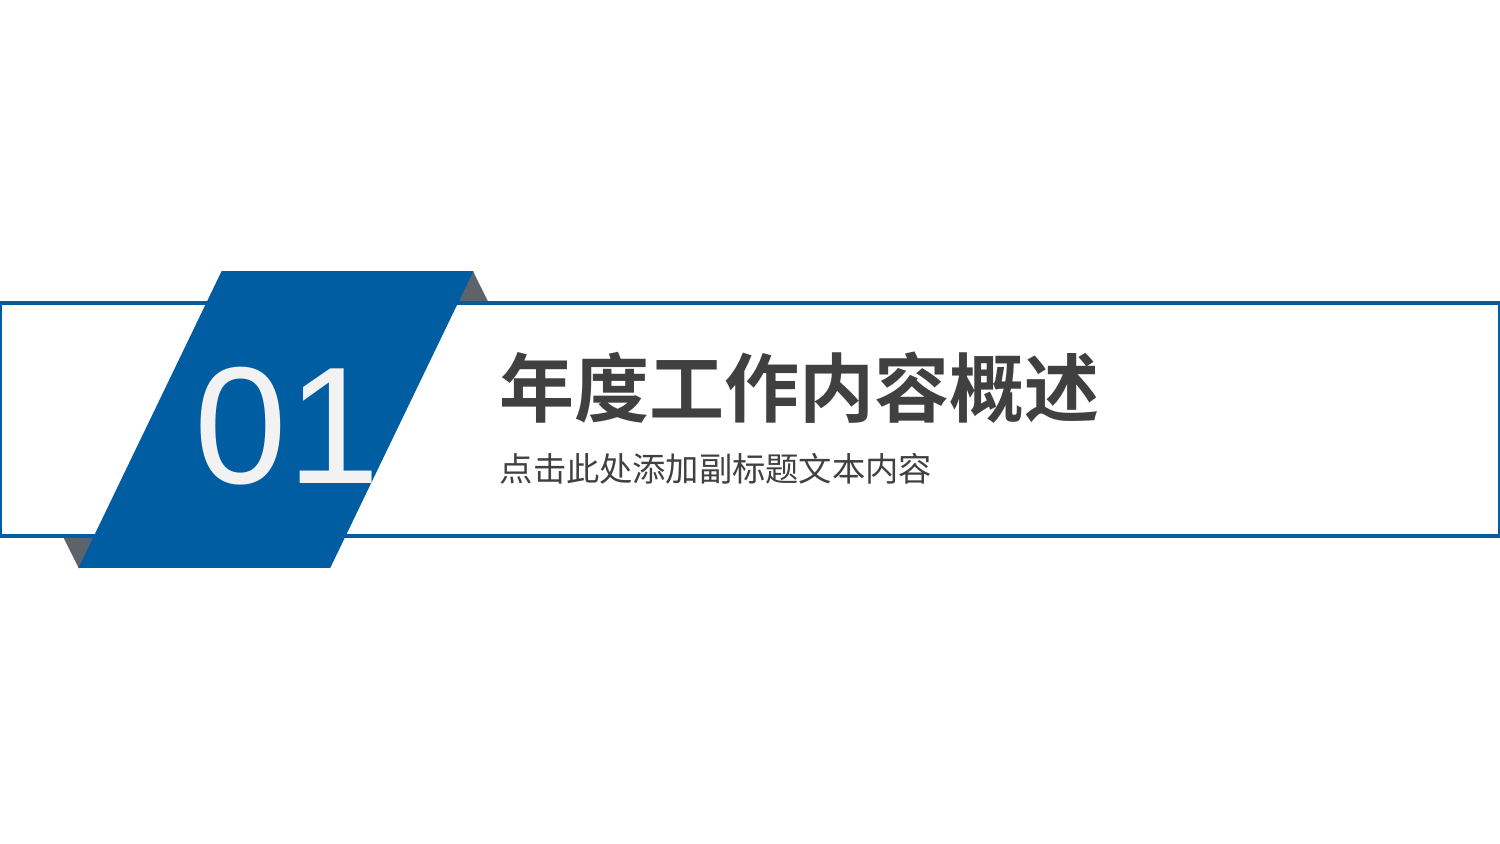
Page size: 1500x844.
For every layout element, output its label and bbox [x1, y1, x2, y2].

text_box [0, 270, 1500, 569]
